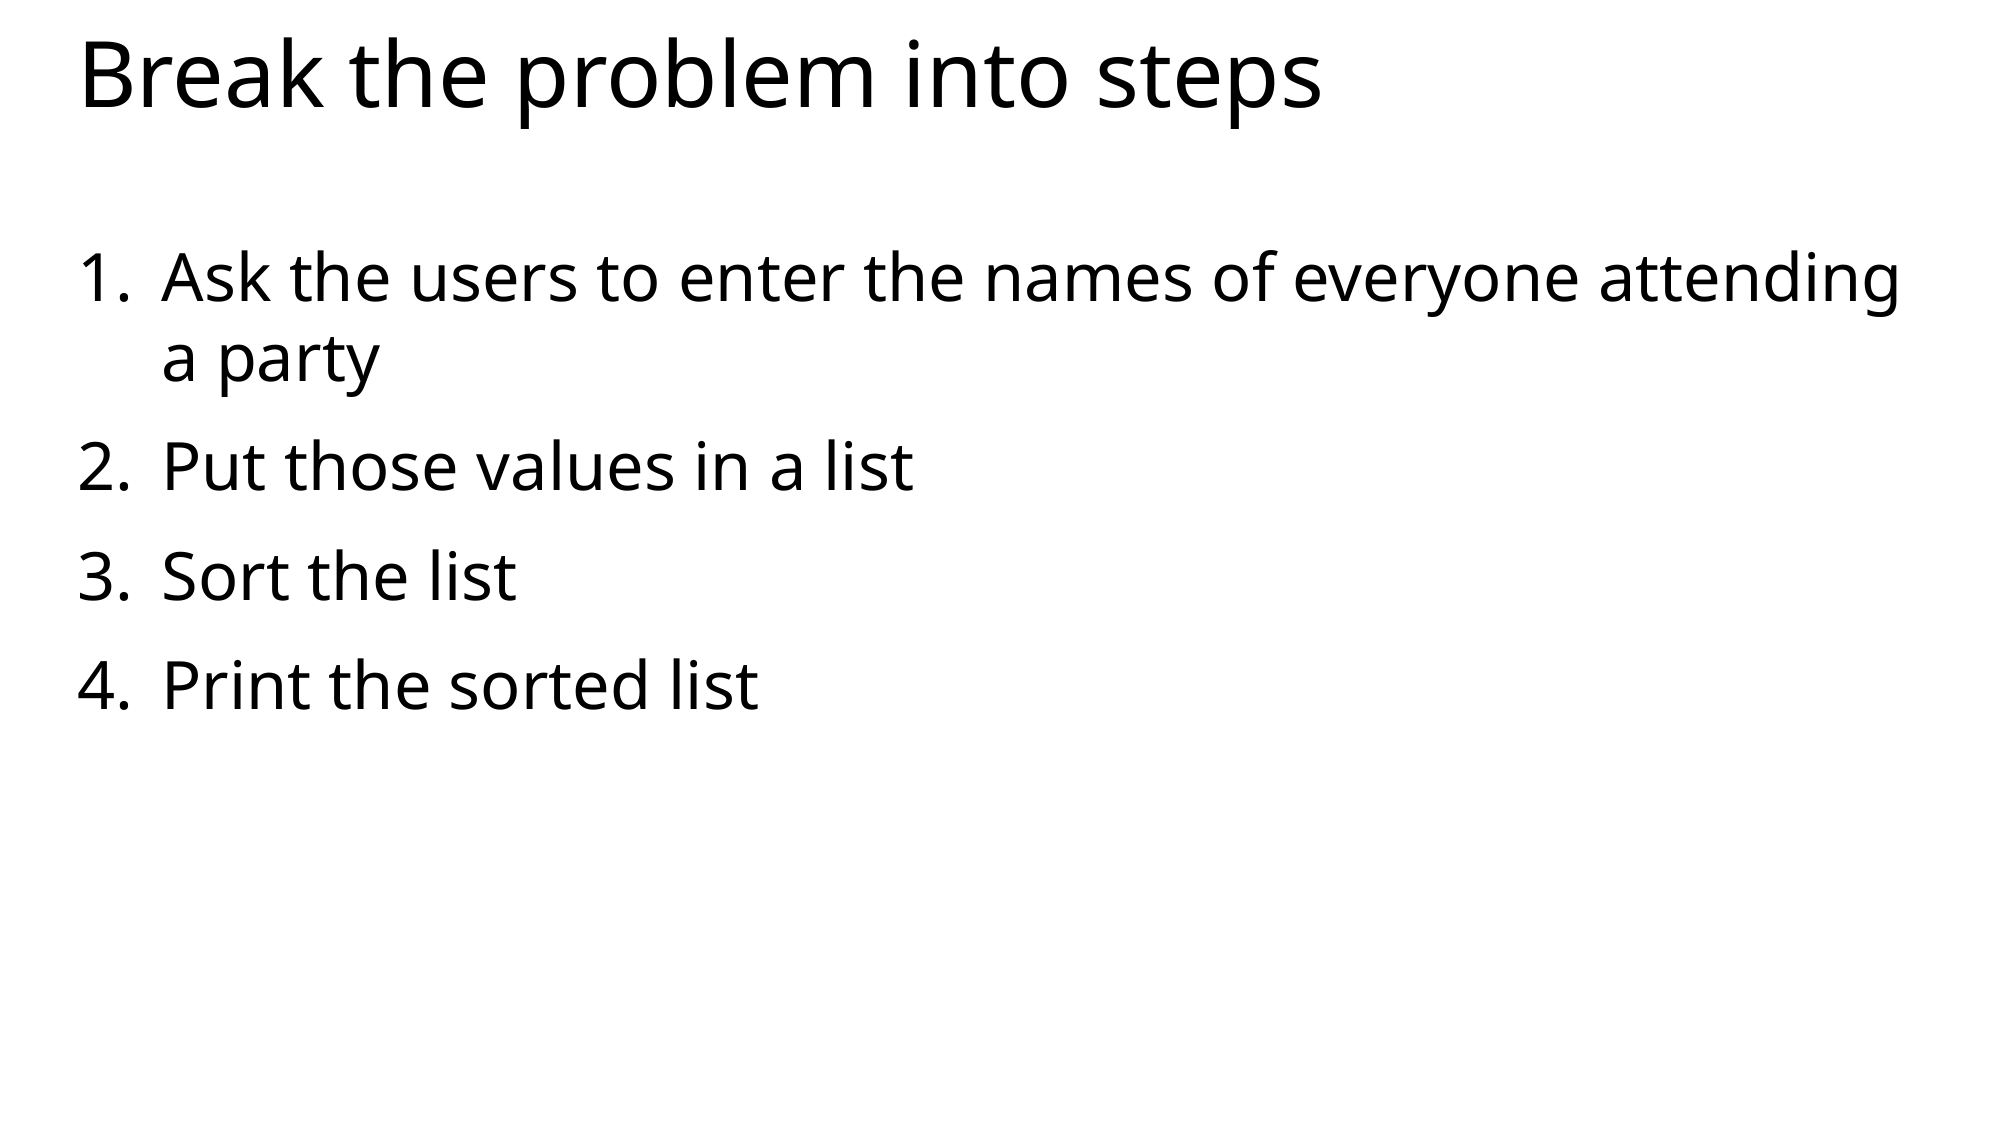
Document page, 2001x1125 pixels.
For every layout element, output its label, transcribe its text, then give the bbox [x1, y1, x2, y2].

title Break the problem into steps [62, 29, 1953, 205]
list Ask the users to enter the names of everyone attending a party Put those values in a list Sort the list Print the sorted list [62, 227, 1953, 1096]
